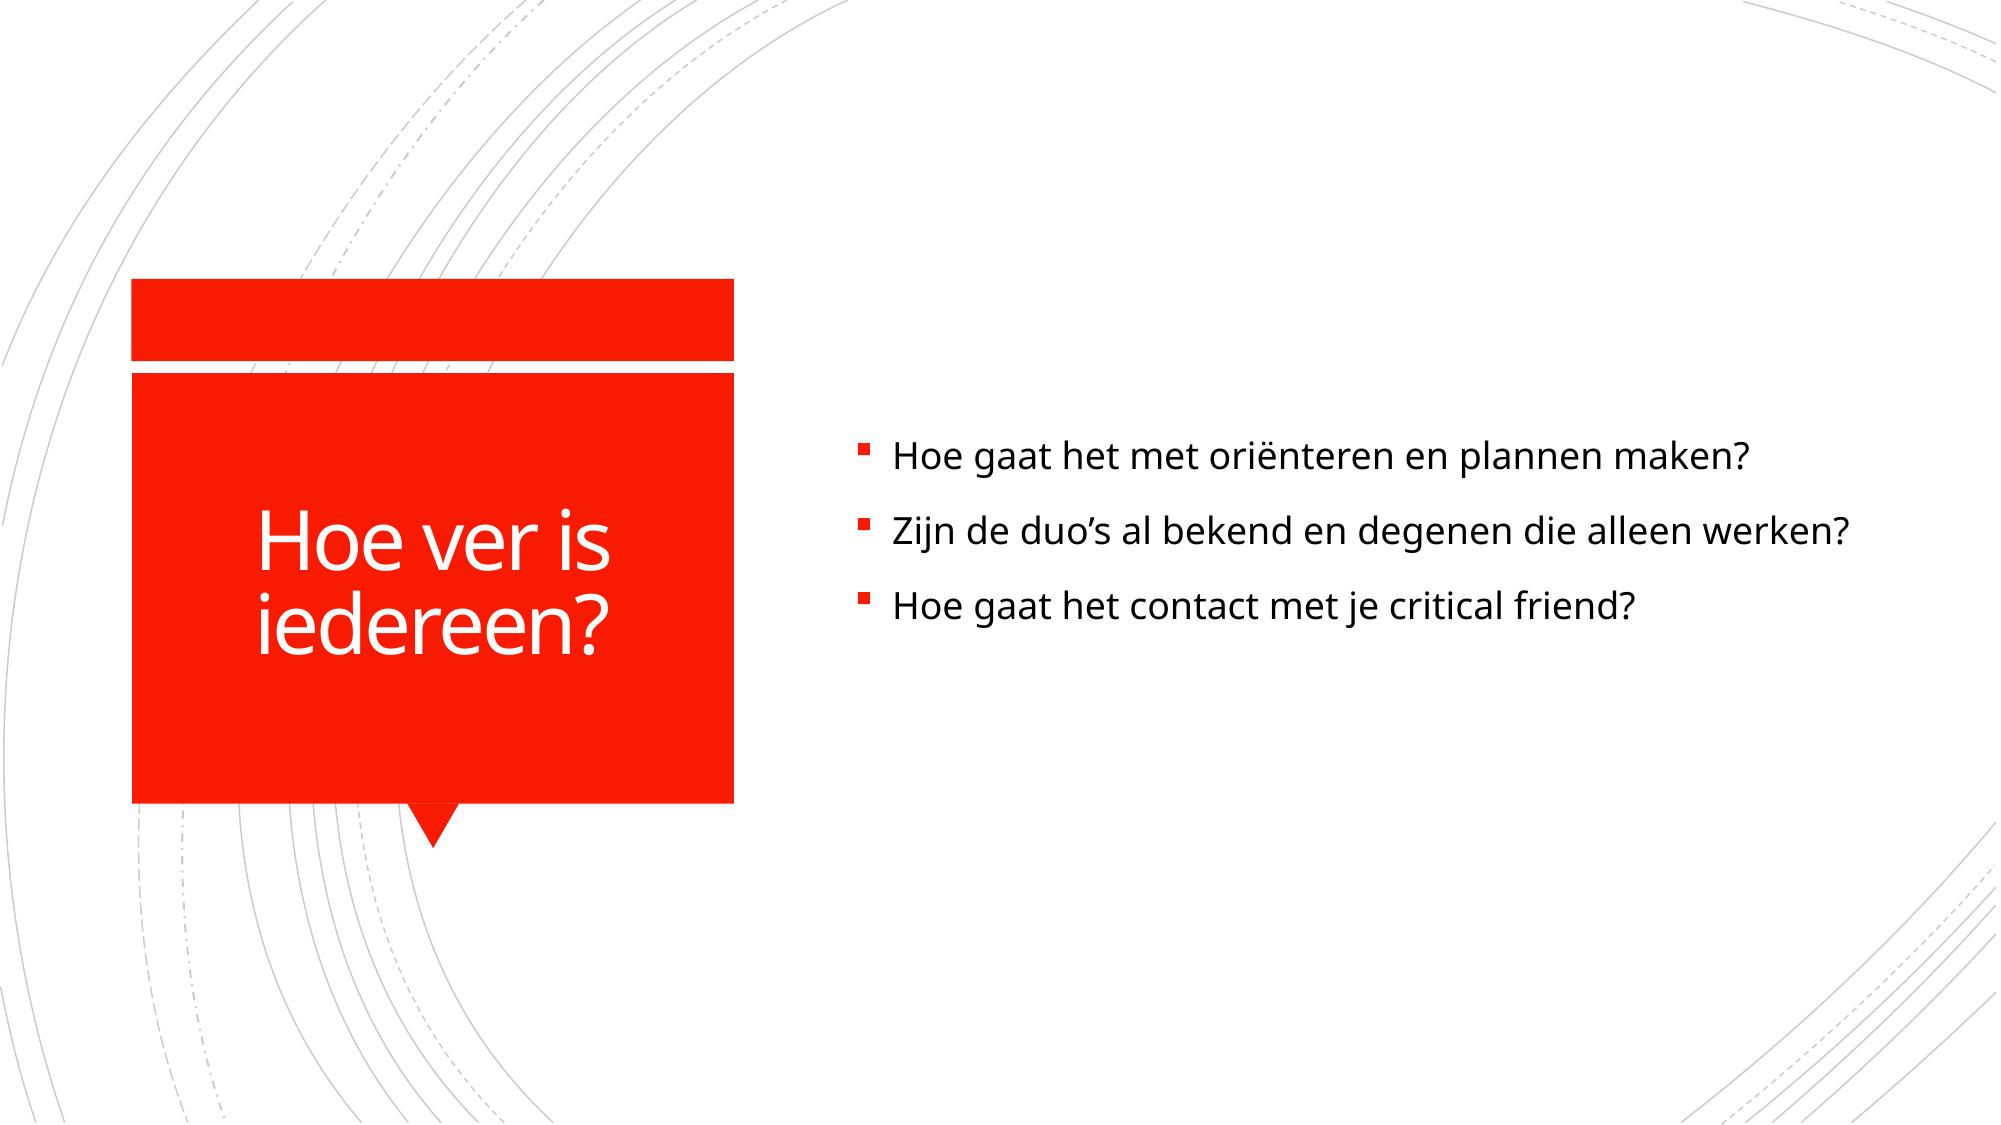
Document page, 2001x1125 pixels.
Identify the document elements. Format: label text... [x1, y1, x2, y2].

title Hoe ver is iedereen? [145, 385, 720, 789]
list Hoe gaat het met oriënteren en plannen maken? Zijn de duo’s al bekend en degenen die alleen werken? Hoe gaat het contact met je critical friend? [839, 131, 1871, 993]
